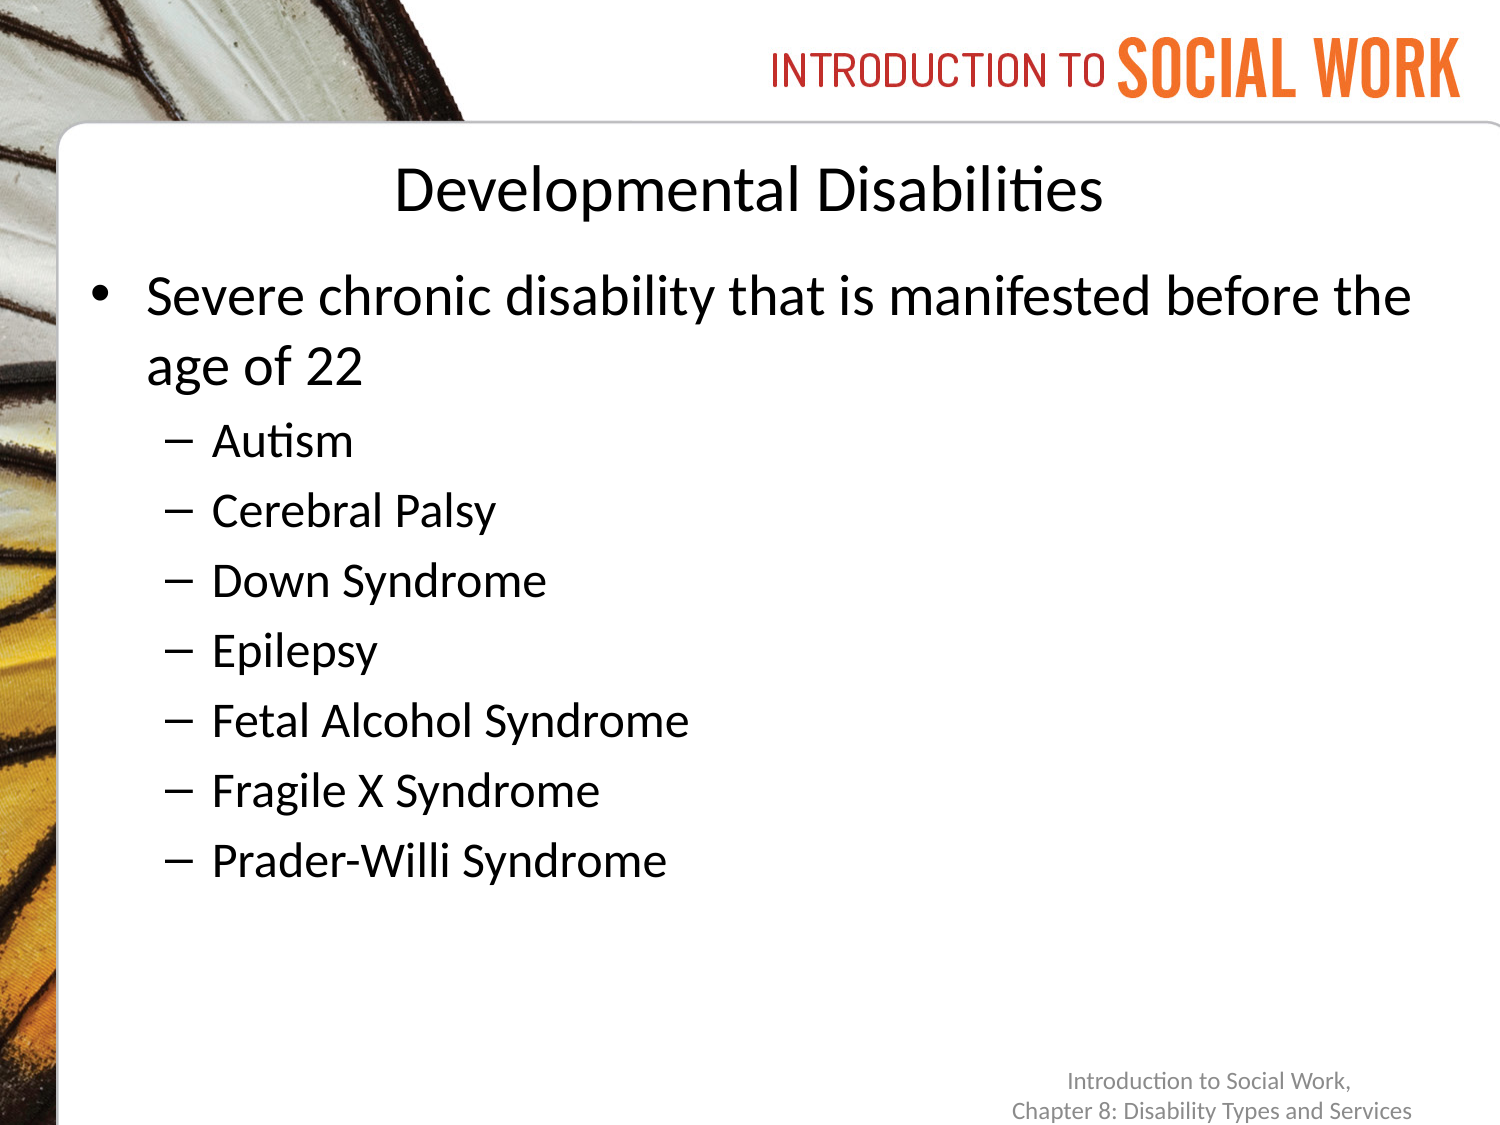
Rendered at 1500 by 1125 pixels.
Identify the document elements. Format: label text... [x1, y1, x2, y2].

list Severe chronic disability that is manifested before the age of 22 Autism Cerebral Palsy Down Syndrome Epilepsy Fetal Alcohol Syndrome Fragile X Syndrome Prader-Willi Syndrome [75, 249, 1500, 1050]
picture [0, 0, 1500, 1125]
footer Introduction to Social Work, Chapter 8: Disability Types and Services [950, 1065, 1475, 1125]
title Developmental Disabilities [75, 137, 1425, 233]
